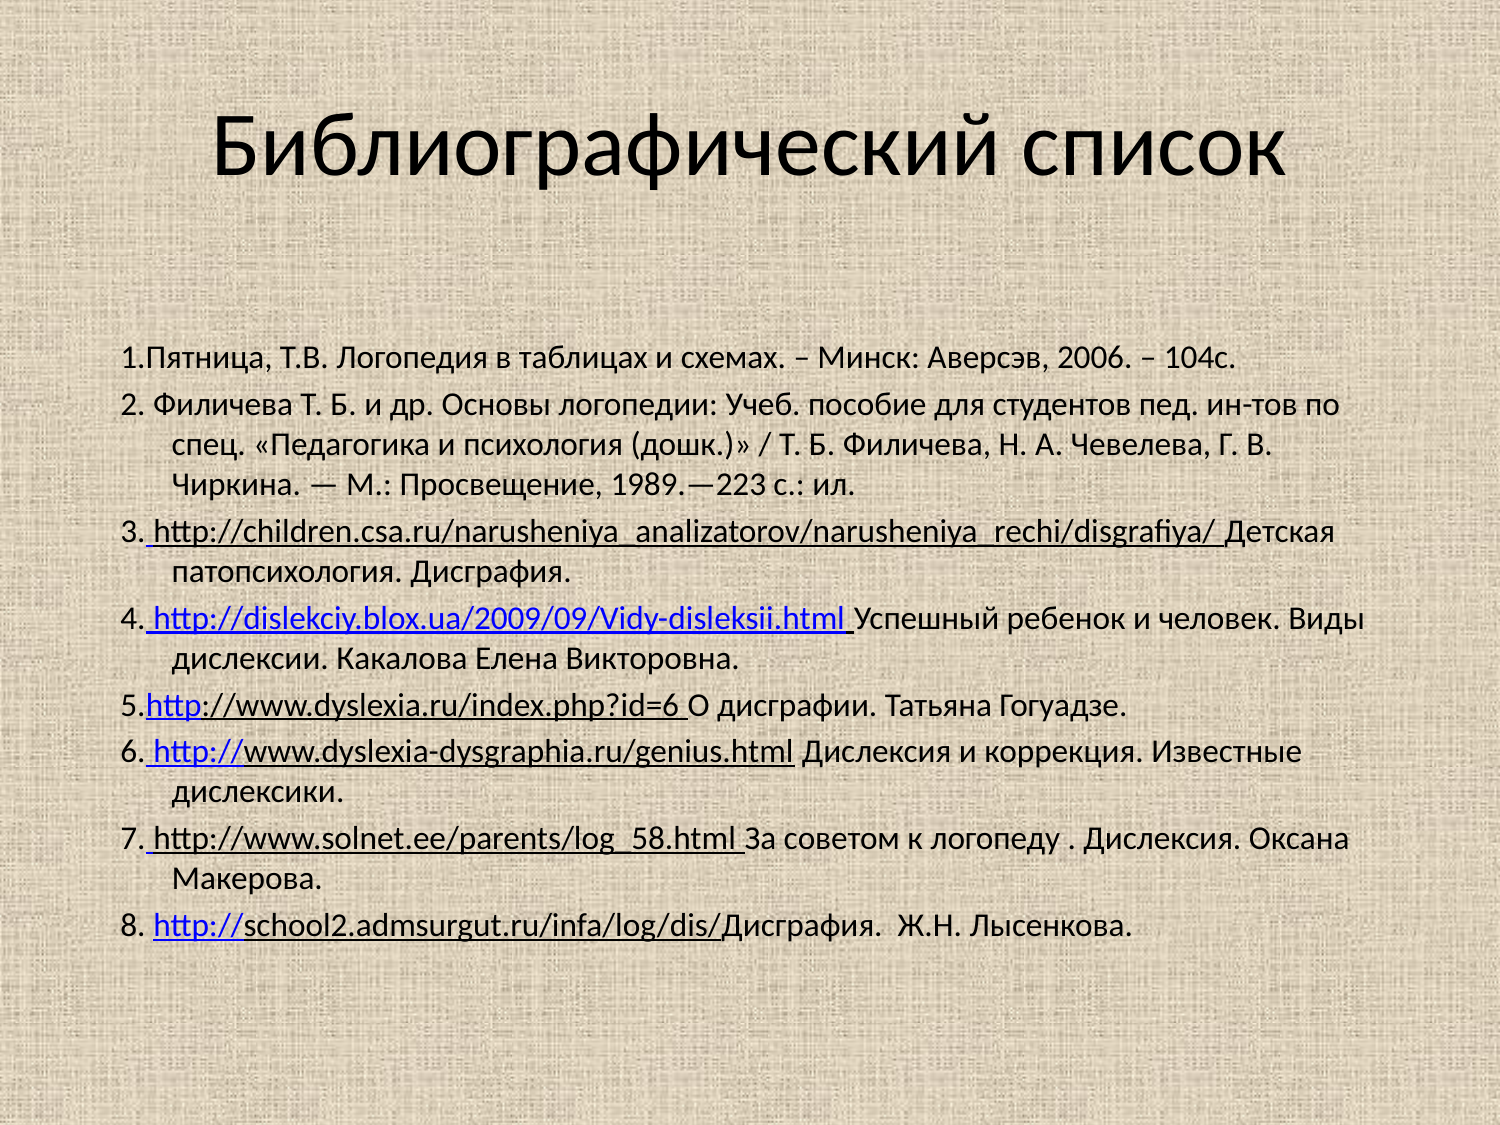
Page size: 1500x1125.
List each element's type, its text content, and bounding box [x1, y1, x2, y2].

list 1.Пятница, Т.В. Логопедия в таблицах и схемах. – Минск: Аверсэв, 2006. – 104с. 2. Филичева Т. Б. и др. Основы логопедии: Учеб. пособие для студентов пед. ин-тов по спец. «Педагогика и психология (дошк.)» / Т. Б. Филичева, Н. А. Чевелева, Г. В. Чиркина. — М.: Просвещение, 1989.—223 с.: ил. 3. http://children.csa.ru/narusheniya_analizatorov/narusheniya_rechi/disgrafiya/ Детская патопсихология. Дисграфия. 4. http://dislekciy.blox.ua/2009/09/Vidy-disleksii.html Успешный ребенок и человек. Виды дислексии. Какалова Елена Викторовна. 5.http://www.dyslexia.ru/index.php?id=6 О дисграфии. Татьяна Гогуадзе. 6. http://www.dyslexia-dysgraphia.ru/genius.html Дислексия и коррекция. Известные дислексики. 7. http://www.solnet.ee/parents/log_58.html За советом к логопеду . Дислексия. Оксана Макерова. 8. http://school2.admsurgut.ru/infa/log/dis/Дисграфия. Ж.Н. Лысенкова. [105, 328, 1407, 1005]
picture [0, 0, 1500, 1125]
title Библиографический список [75, 45, 1425, 233]
